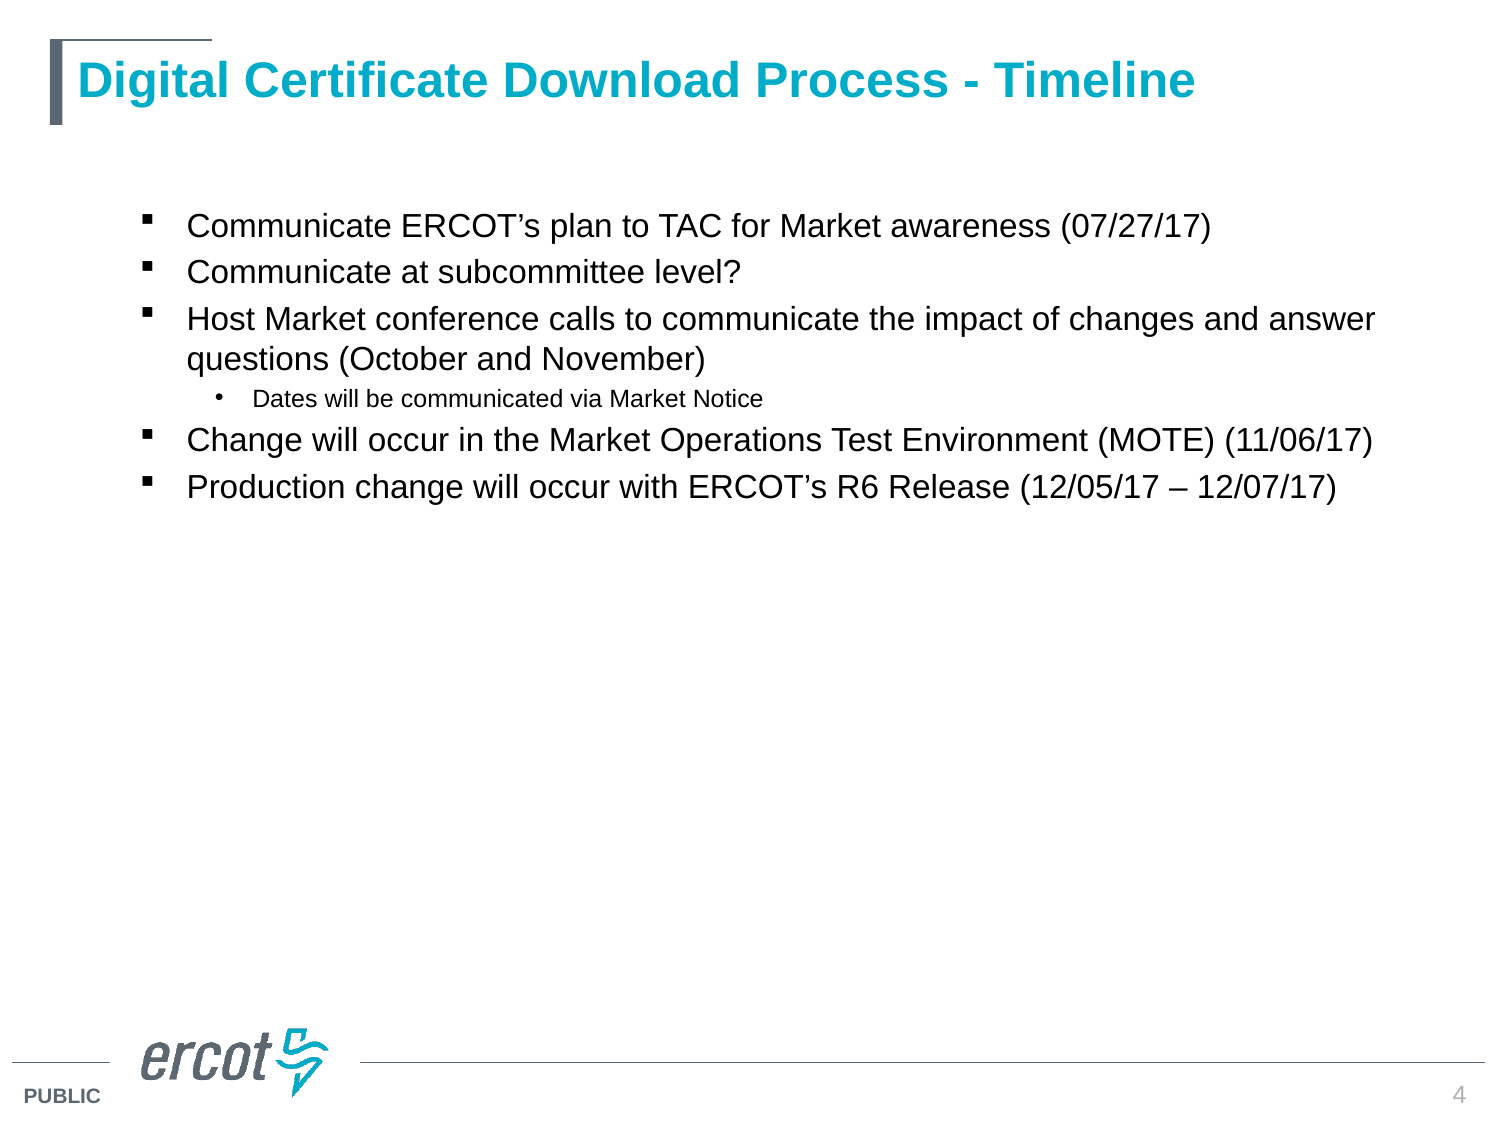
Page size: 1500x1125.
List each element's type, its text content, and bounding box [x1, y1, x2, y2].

list Communicate ERCOT’s plan to TAC for Market awareness (07/27/17) Communicate at subcommittee level? Host Market conference calls to communicate the impact of changes and answer questions (October and November) Dates will be communicated via Market Notice Change will occur in the Market Operations Test Environment (MOTE) (11/06/17) Production change will occur with ERCOT’s R6 Release (12/05/17 – 12/07/17) [50, 149, 1450, 1038]
slide_number 4 [1437, 1076, 1475, 1112]
picture [137, 1038, 332, 1100]
title Digital Certificate Download Process - Timeline [62, 39, 1450, 138]
